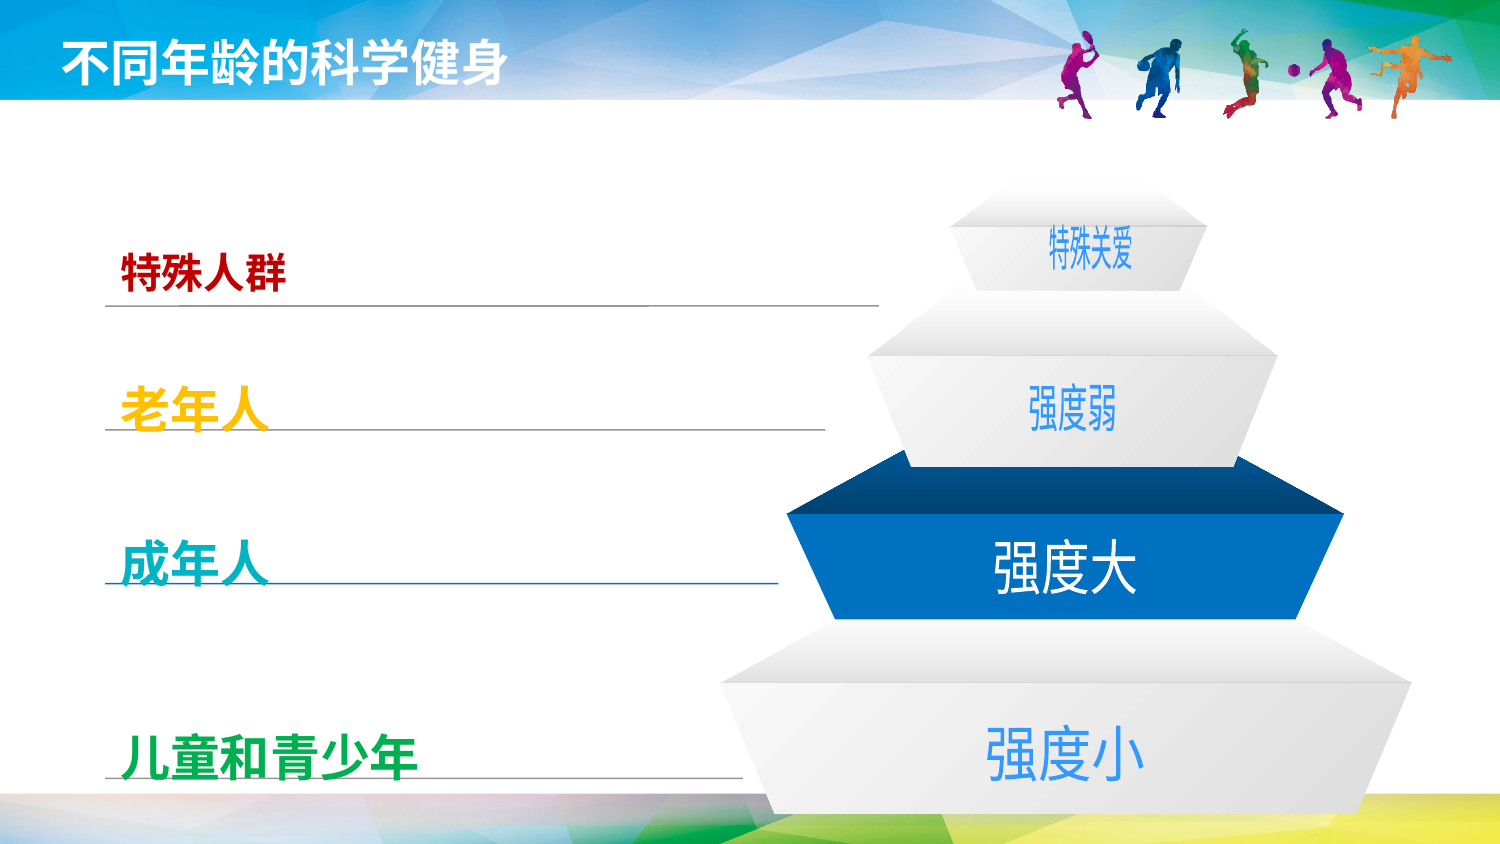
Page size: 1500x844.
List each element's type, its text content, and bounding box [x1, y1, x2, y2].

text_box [719, 580, 1412, 815]
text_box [948, 175, 1208, 291]
picture [317, 0, 1500, 119]
text_box 老年人 [105, 359, 643, 446]
text_box 不同年龄的科学健身 [46, 24, 526, 99]
picture [0, 794, 1500, 844]
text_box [786, 431, 1345, 620]
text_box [866, 269, 1278, 467]
text_box 儿童和青少年 [105, 707, 643, 795]
text_box 特殊人群 [105, 229, 643, 304]
text_box 成年人 [105, 512, 643, 600]
